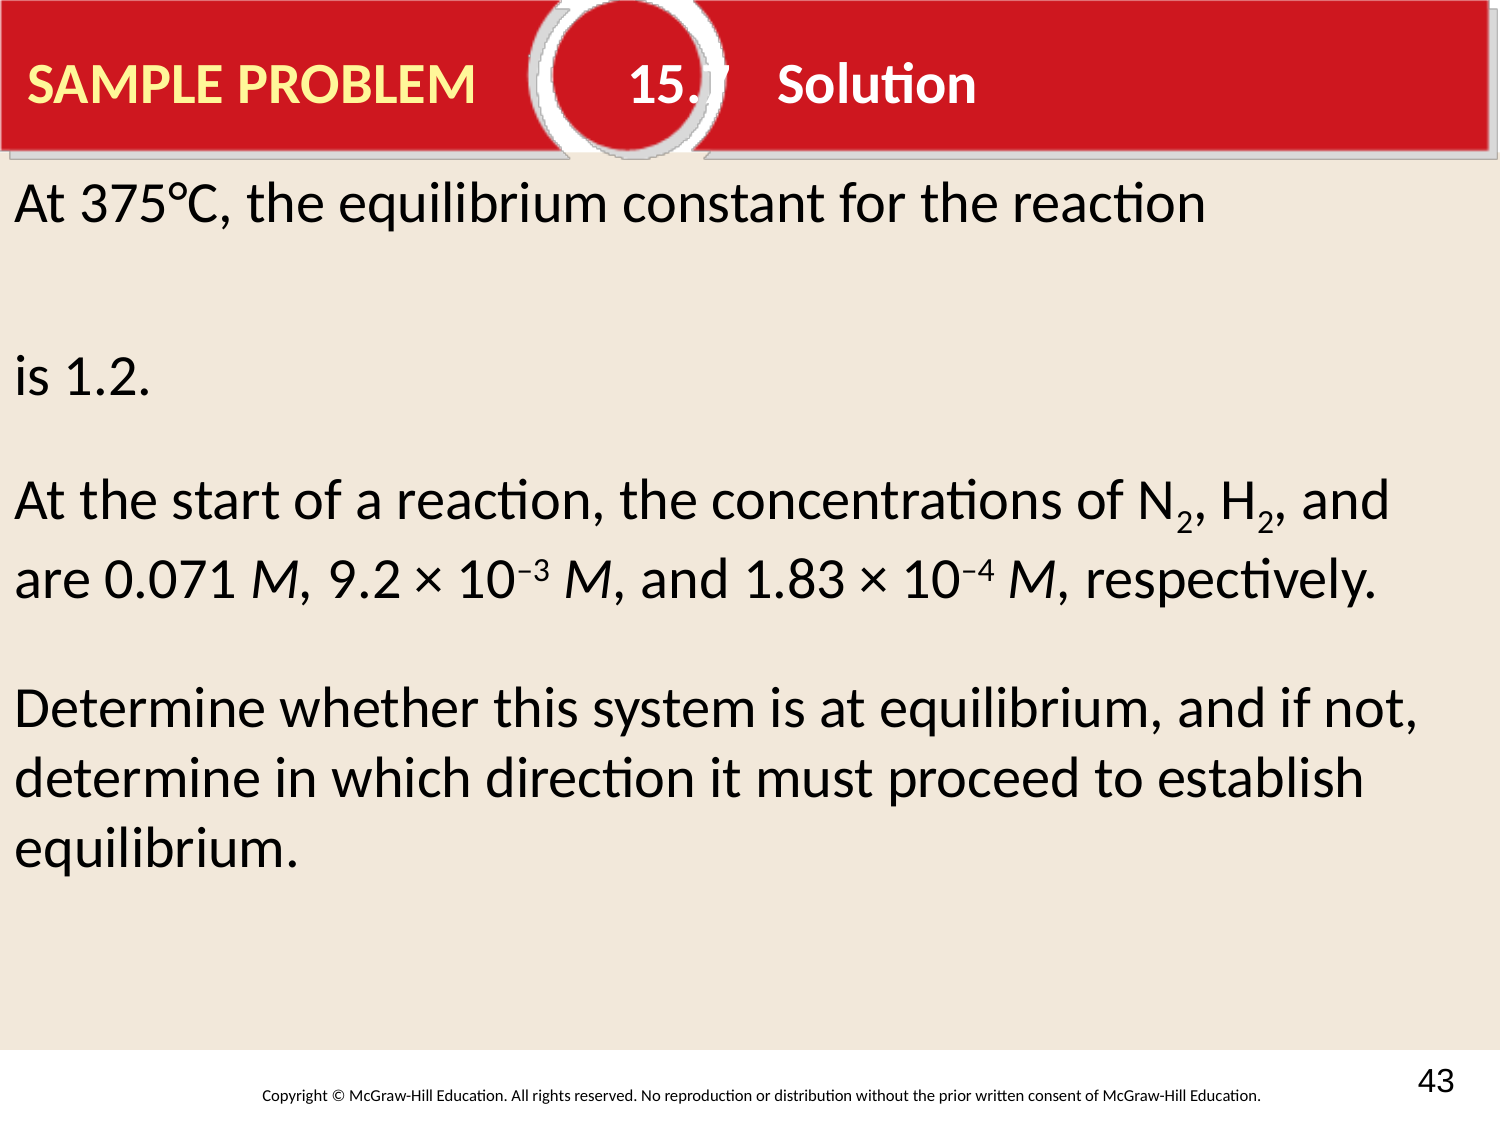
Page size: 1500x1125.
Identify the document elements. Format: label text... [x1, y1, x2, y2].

title SAMPLE PROBLEM 15.7 Solution [12, 37, 1475, 125]
picture [0, 0, 1500, 162]
